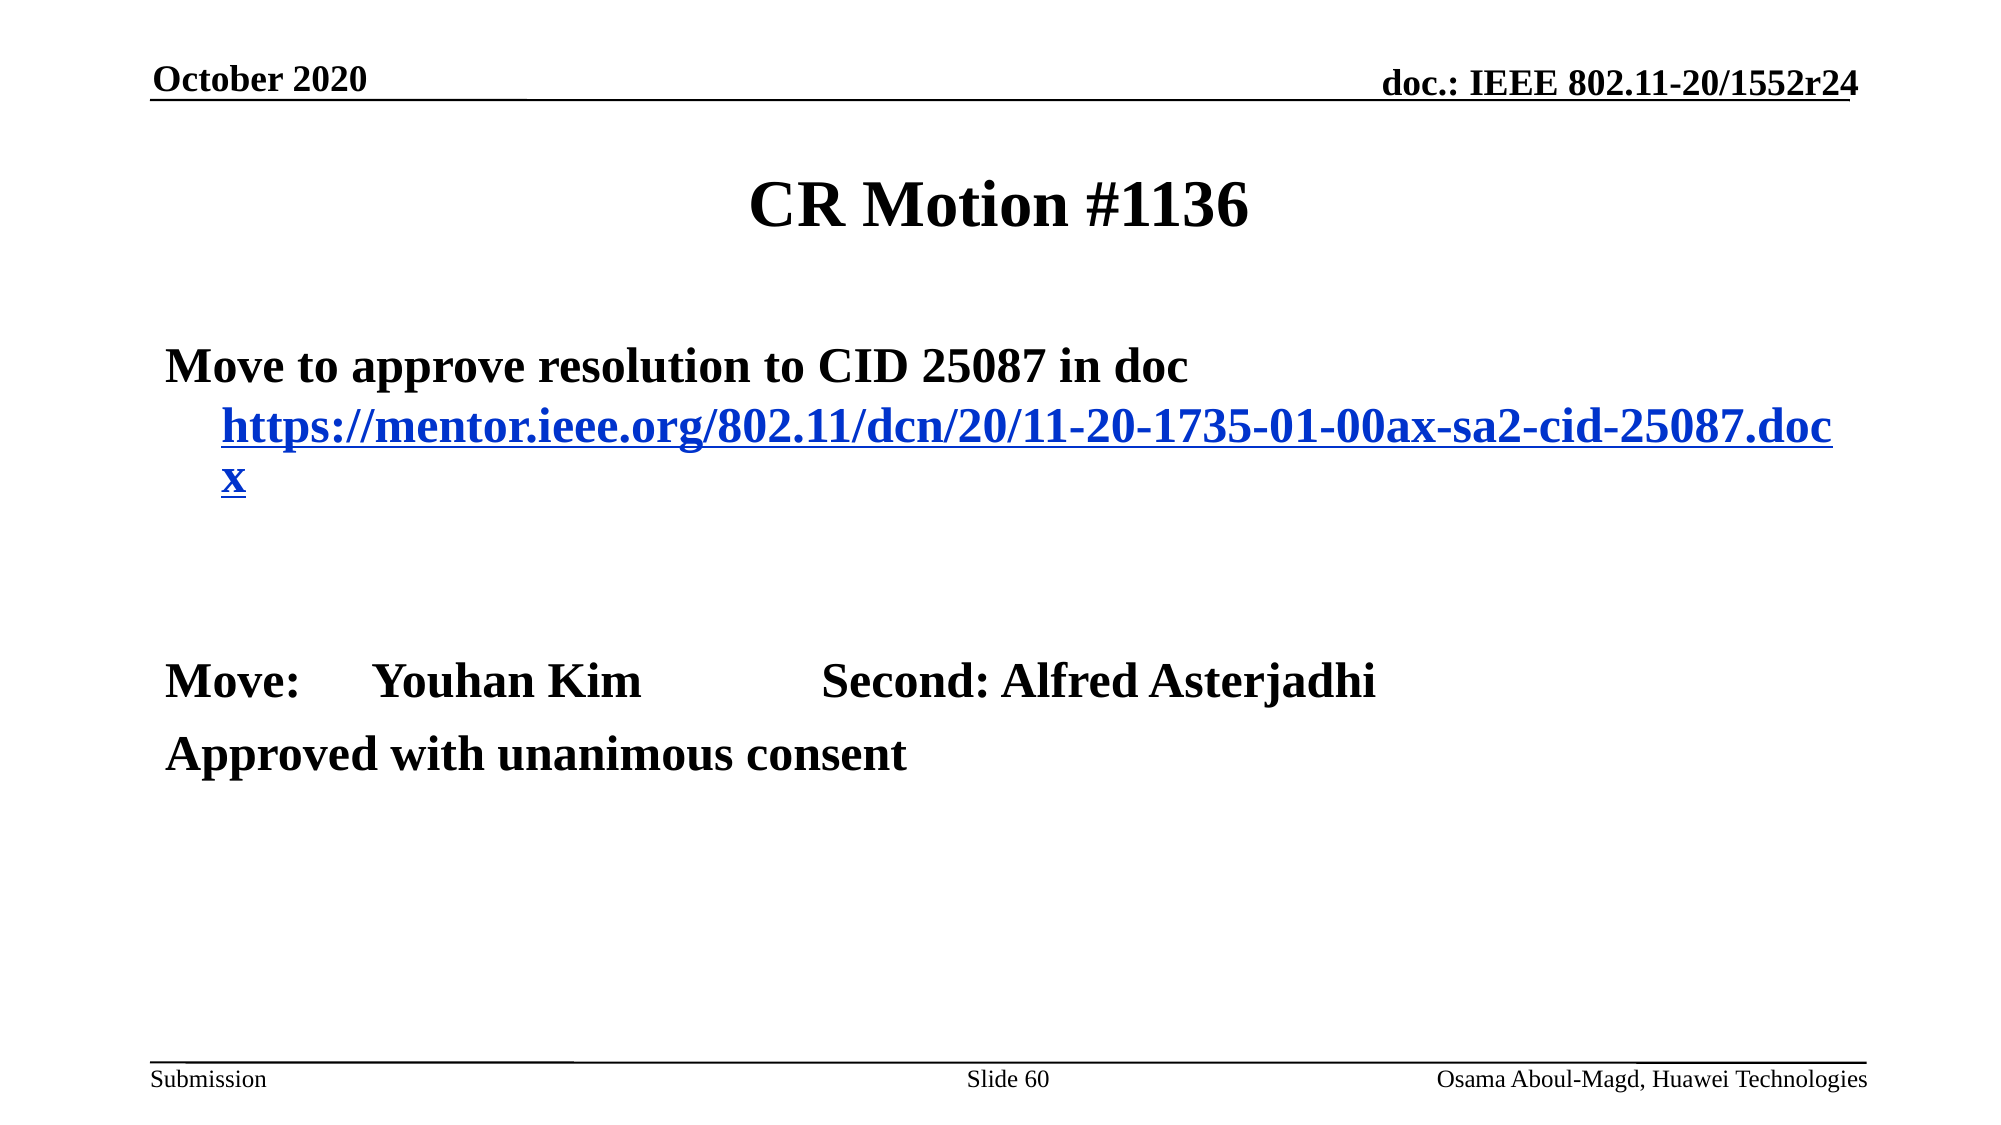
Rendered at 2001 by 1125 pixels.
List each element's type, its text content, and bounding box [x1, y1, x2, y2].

slide_number Slide 60 [950, 1061, 1067, 1123]
title CR Motion #1136 [149, 112, 1850, 288]
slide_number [152, 54, 563, 100]
footer Osama Aboul-Magd, Huawei Technologies [1171, 1061, 1869, 1093]
list Move to approve resolution to CID 25087 in doc https://mentor.ieee.org/802.11/dcn/20/11-20-1735-01-00ax-sa2-cid-25087.docx Move: Youhan Kim Second: Alfred Asterjadhi Approved with unanimous consent [149, 324, 1850, 1000]
